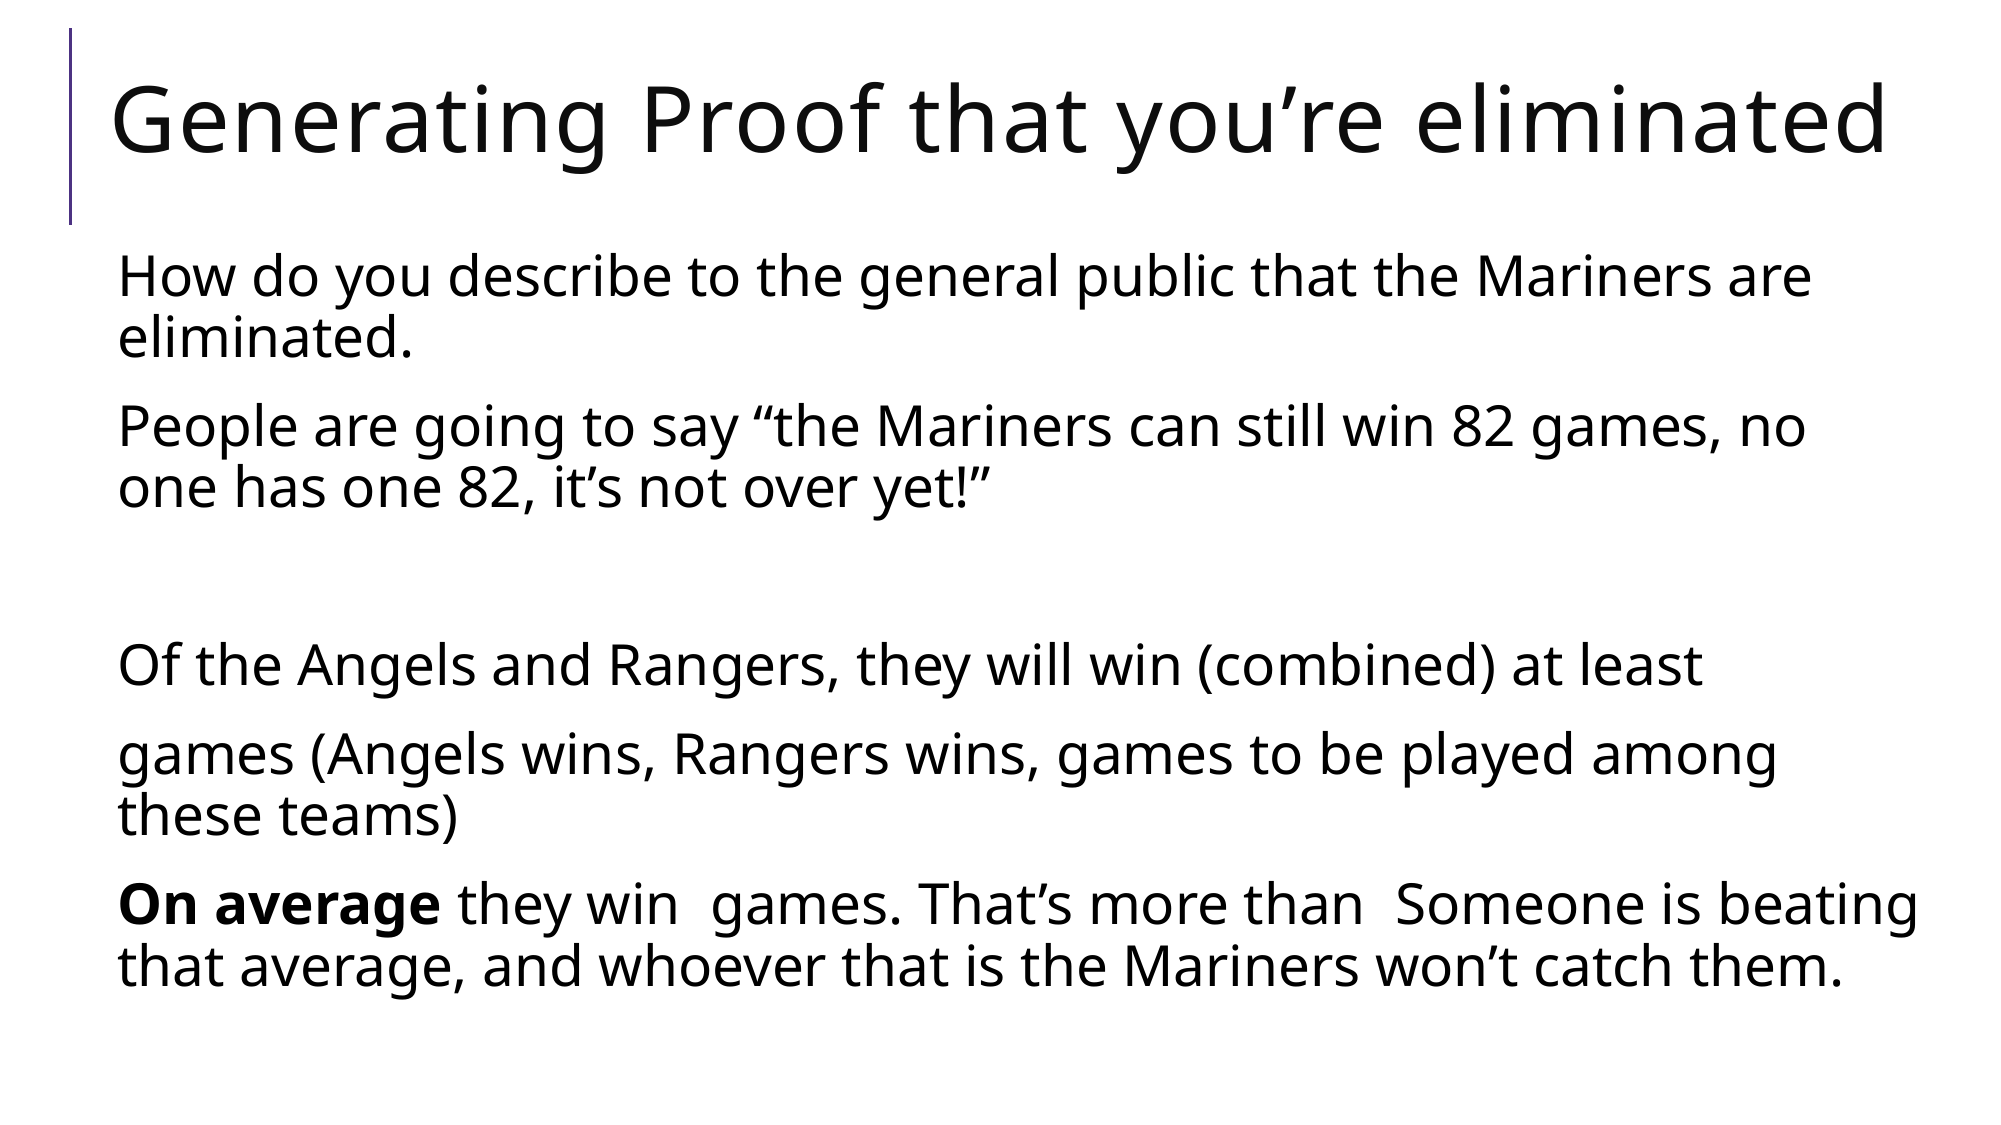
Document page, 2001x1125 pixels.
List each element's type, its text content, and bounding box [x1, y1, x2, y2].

title Generating Proof that you’re eliminated [94, 43, 1930, 210]
